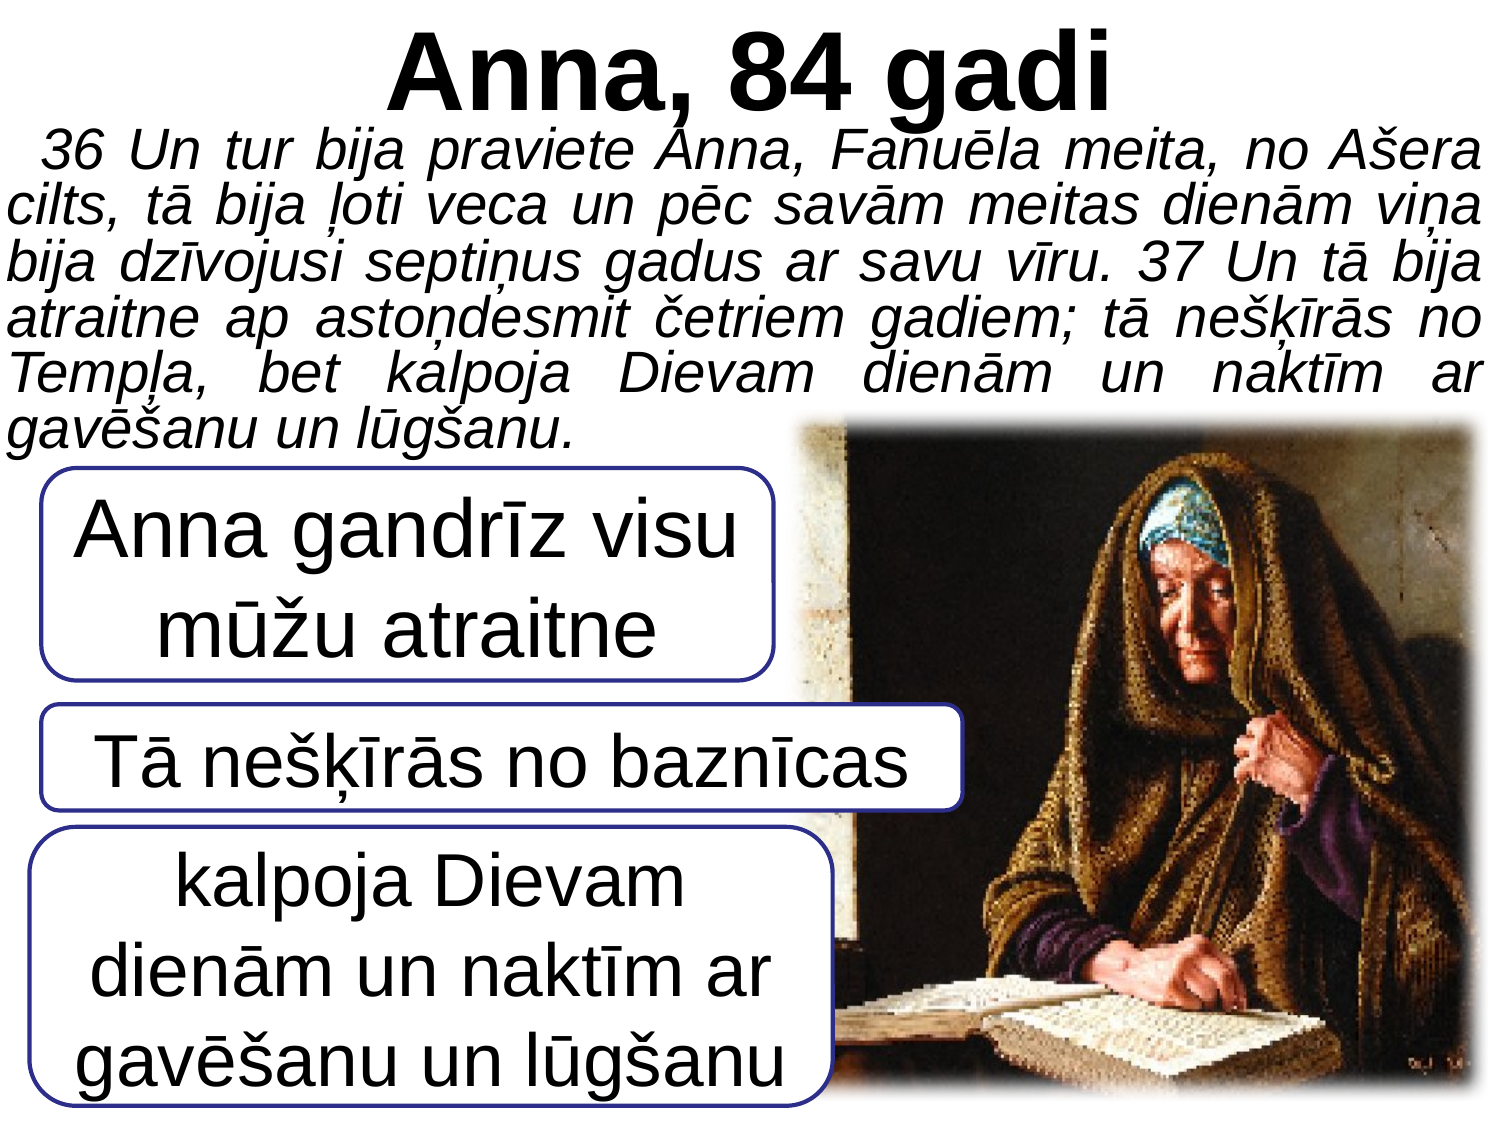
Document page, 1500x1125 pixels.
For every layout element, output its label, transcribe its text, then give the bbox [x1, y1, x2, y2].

text_box kalpoja Dievam dienām un naktīm ar gavēšanu un lūgšanu [27, 824, 783, 1108]
text_box Anna, 84 gadi [0, 0, 1500, 136]
text_box Tā nešķīrās no baznīcas [39, 702, 779, 813]
picture [784, 408, 1489, 1102]
text_box Anna gandrīz visu mūžu atraitne [39, 465, 776, 683]
list 36 Un tur bija praviete Anna, Fanuēla meita, no Ašera cilts, tā bija ļoti veca un pēc savām meitas dienām viņa bija dzīvojusi septiņus gadus ar savu vīru. 37 Un tā bija atraitne ap astoņdesmit četriem gadiem; tā nešķīrās no Tempļa, bet kalpoja Dievam dienām un naktīm ar gavēšanu un lūgšanu. [0, 136, 1500, 315]
